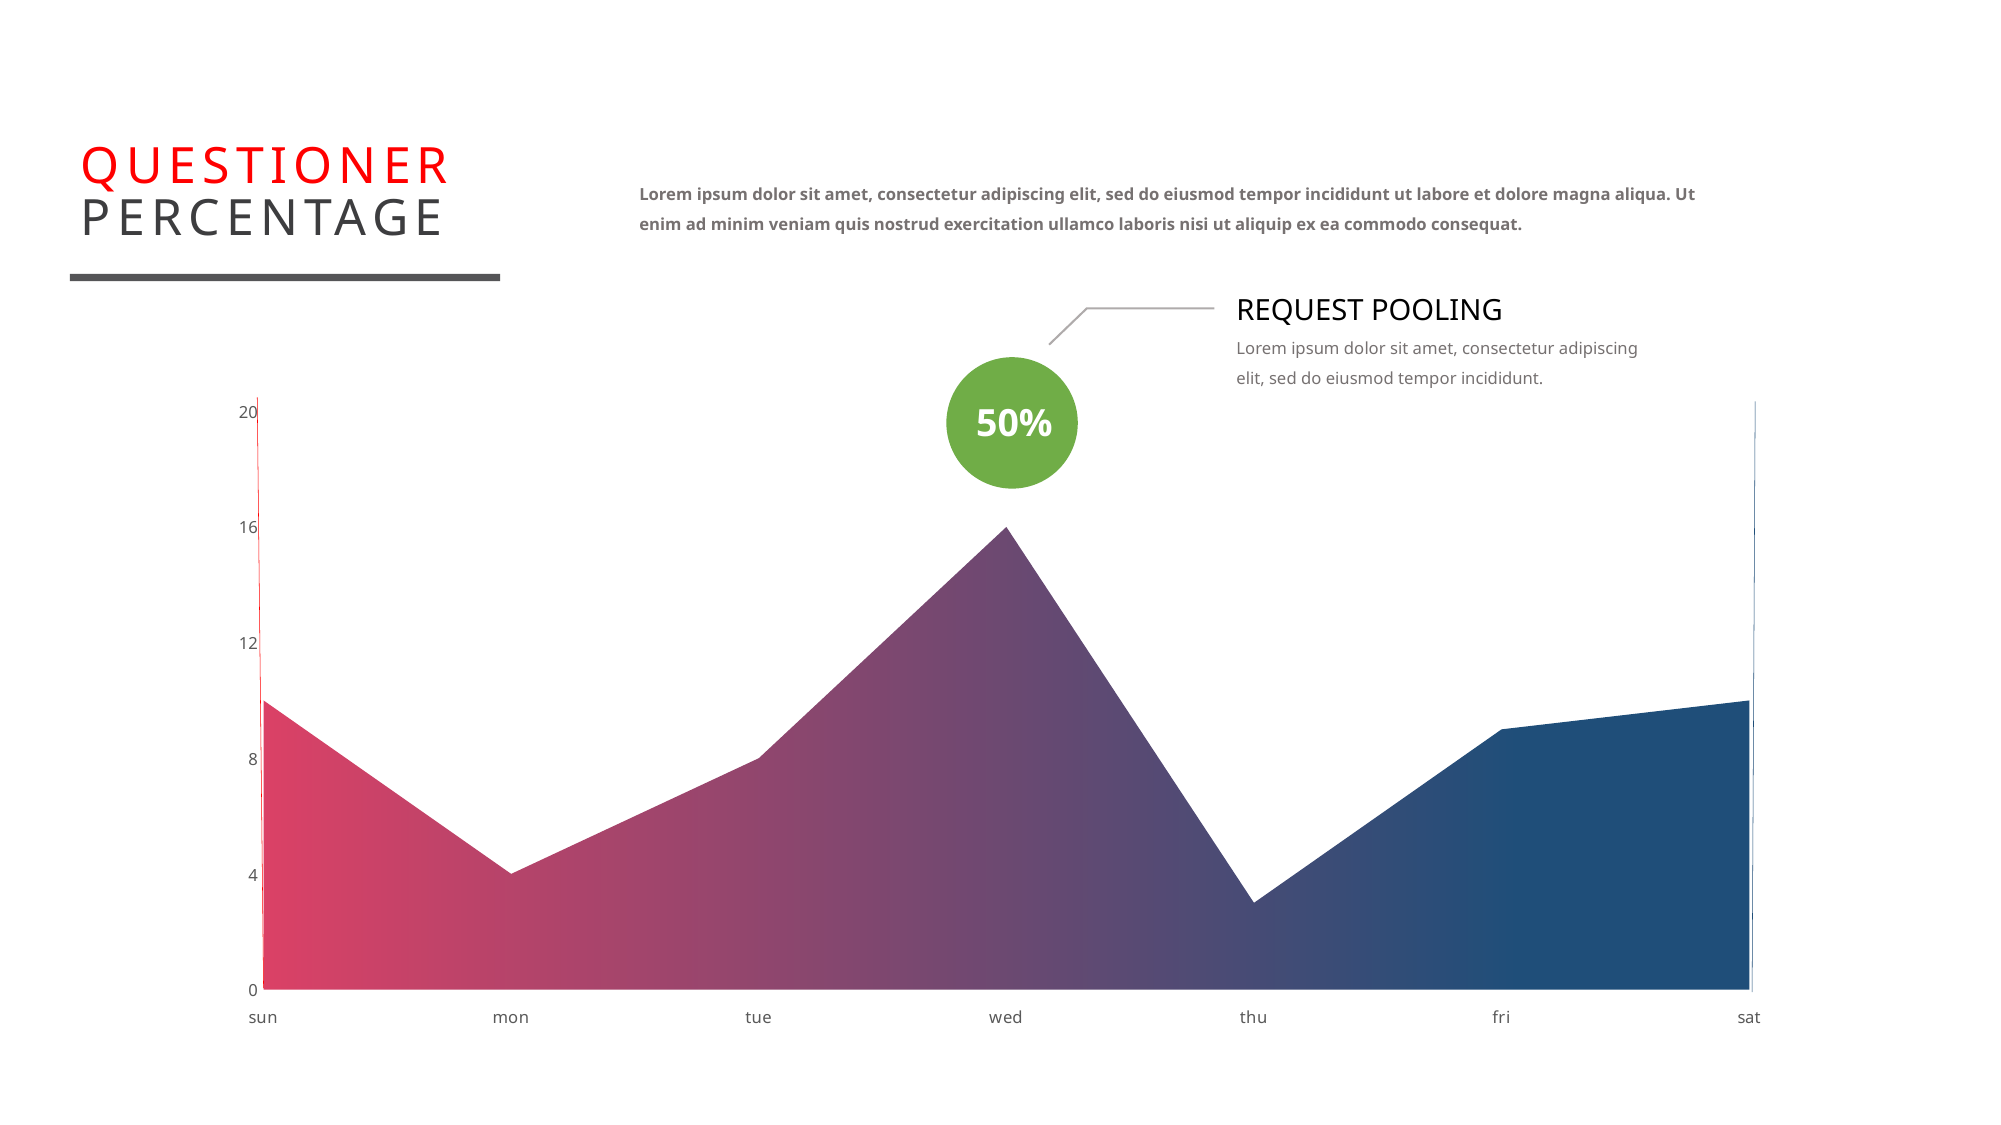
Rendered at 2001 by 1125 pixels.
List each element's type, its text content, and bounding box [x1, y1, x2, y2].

text_box [69, 273, 501, 282]
text_box QUESTIONER [66, 126, 526, 201]
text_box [1752, 401, 1756, 993]
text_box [946, 357, 1078, 489]
text_box PERCENTAGE [66, 201, 526, 253]
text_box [257, 397, 264, 989]
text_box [1221, 284, 1679, 397]
text_box [1048, 307, 1215, 346]
chart [207, 386, 1793, 1041]
text_box Lorem ipsum dolor sit amet, consectetur adipiscing elit, sed do eiusmod tempor incididunt ut labore et dolore magna aliqua. Ut enim ad minim veniam quis nostrud exercitation ullamco laboris nisi ut aliquip ex ea commodo consequat. [624, 166, 1756, 271]
